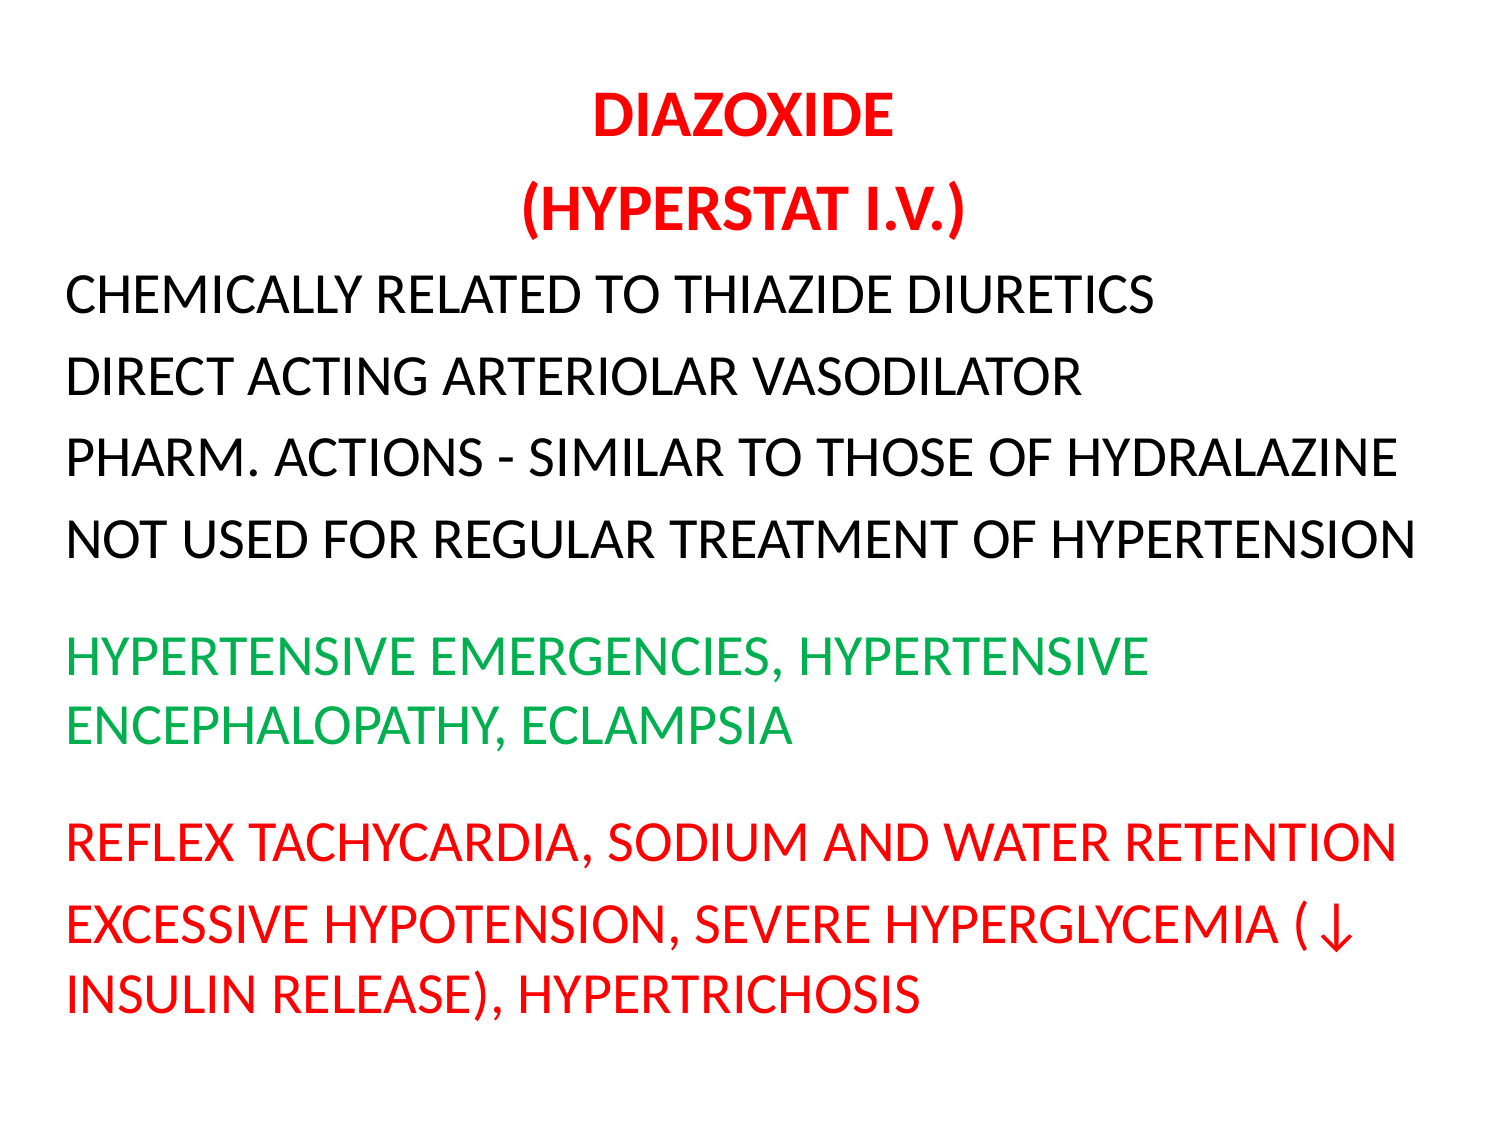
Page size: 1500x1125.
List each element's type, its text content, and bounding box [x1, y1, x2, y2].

list DIAZOXIDE (HYPERSTAT I.V.) CHEMICALLY RELATED TO THIAZIDE DIURETICS DIRECT ACTING ARTERIOLAR VASODILATOR PHARM. ACTIONS - SIMILAR TO THOSE OF HYDRALAZINE NOT USED FOR REGULAR TREATMENT OF HYPERTENSION HYPERTENSIVE EMERGENCIES, HYPERTENSIVE ENCEPHALOPATHY, ECLAMPSIA REFLEX TACHYCARDIA, SODIUM AND WATER RETENTION EXCESSIVE HYPOTENSION, SEVERE HYPERGLYCEMIA (↓ INSULIN RELEASE), HYPERTRICHOSIS [50, 62, 1438, 1063]
